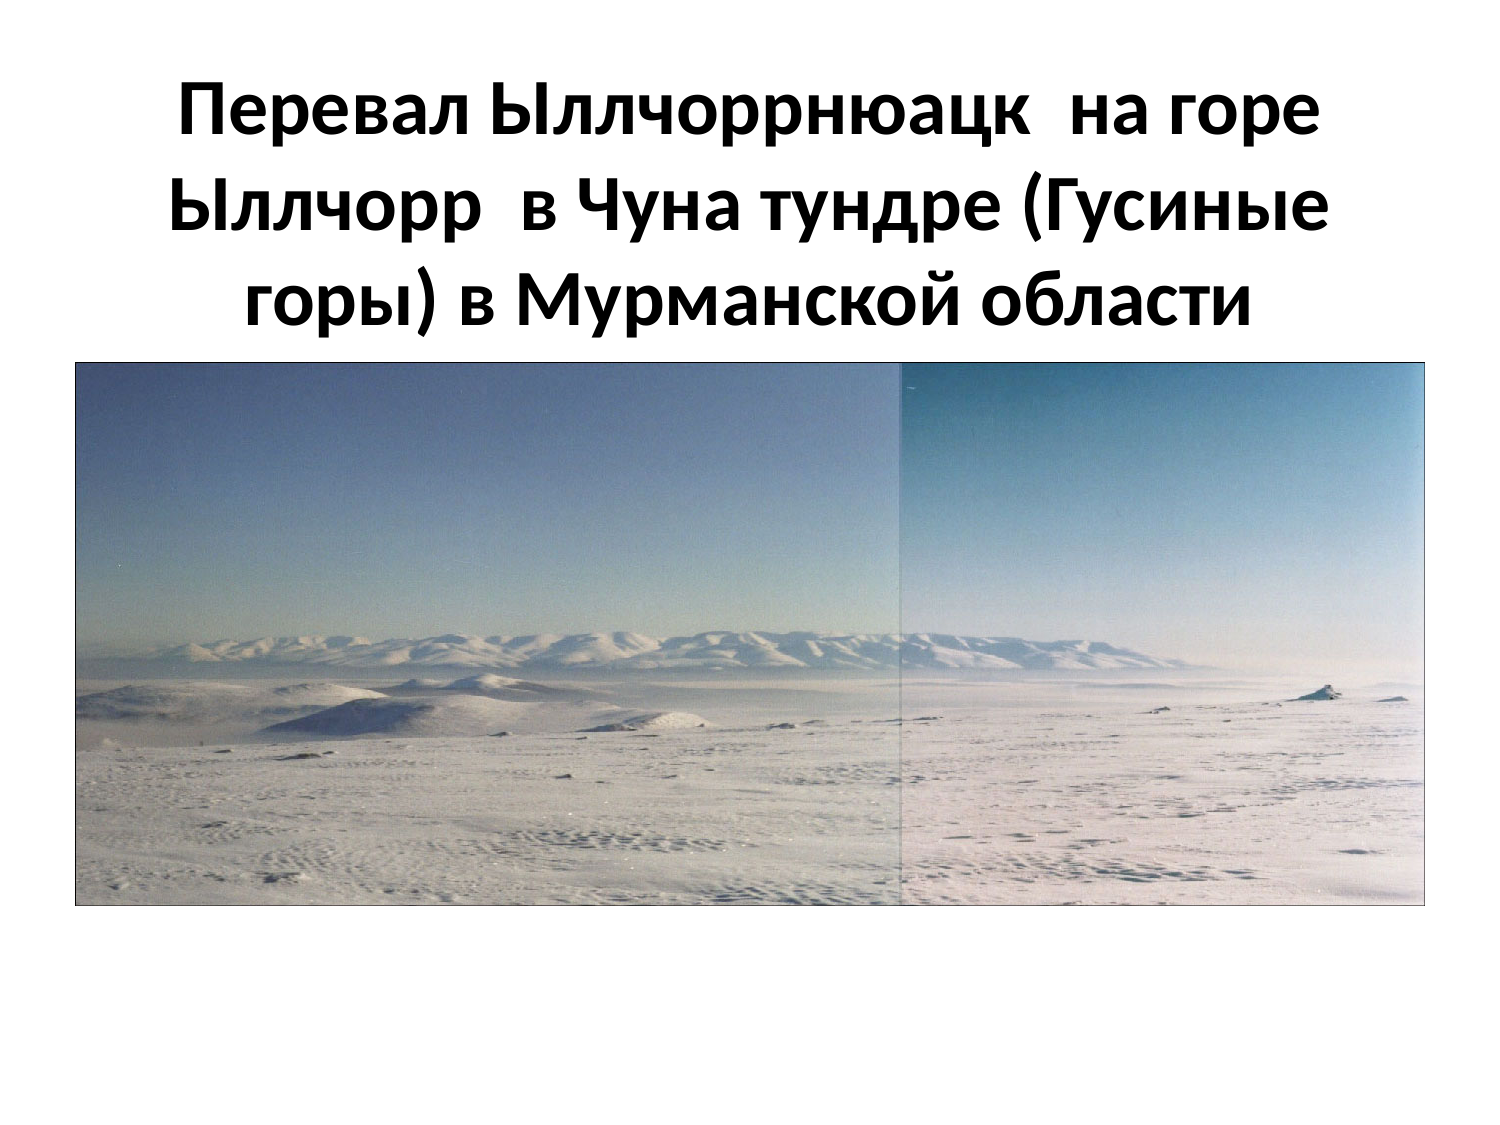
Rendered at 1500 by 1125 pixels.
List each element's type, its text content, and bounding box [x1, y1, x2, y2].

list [74, 361, 1426, 906]
title Перевал Ыллчоррнюацк на горе Ыллчорр в Чуна тундре (Гусиные горы) в Мурманской области [75, 45, 1425, 352]
